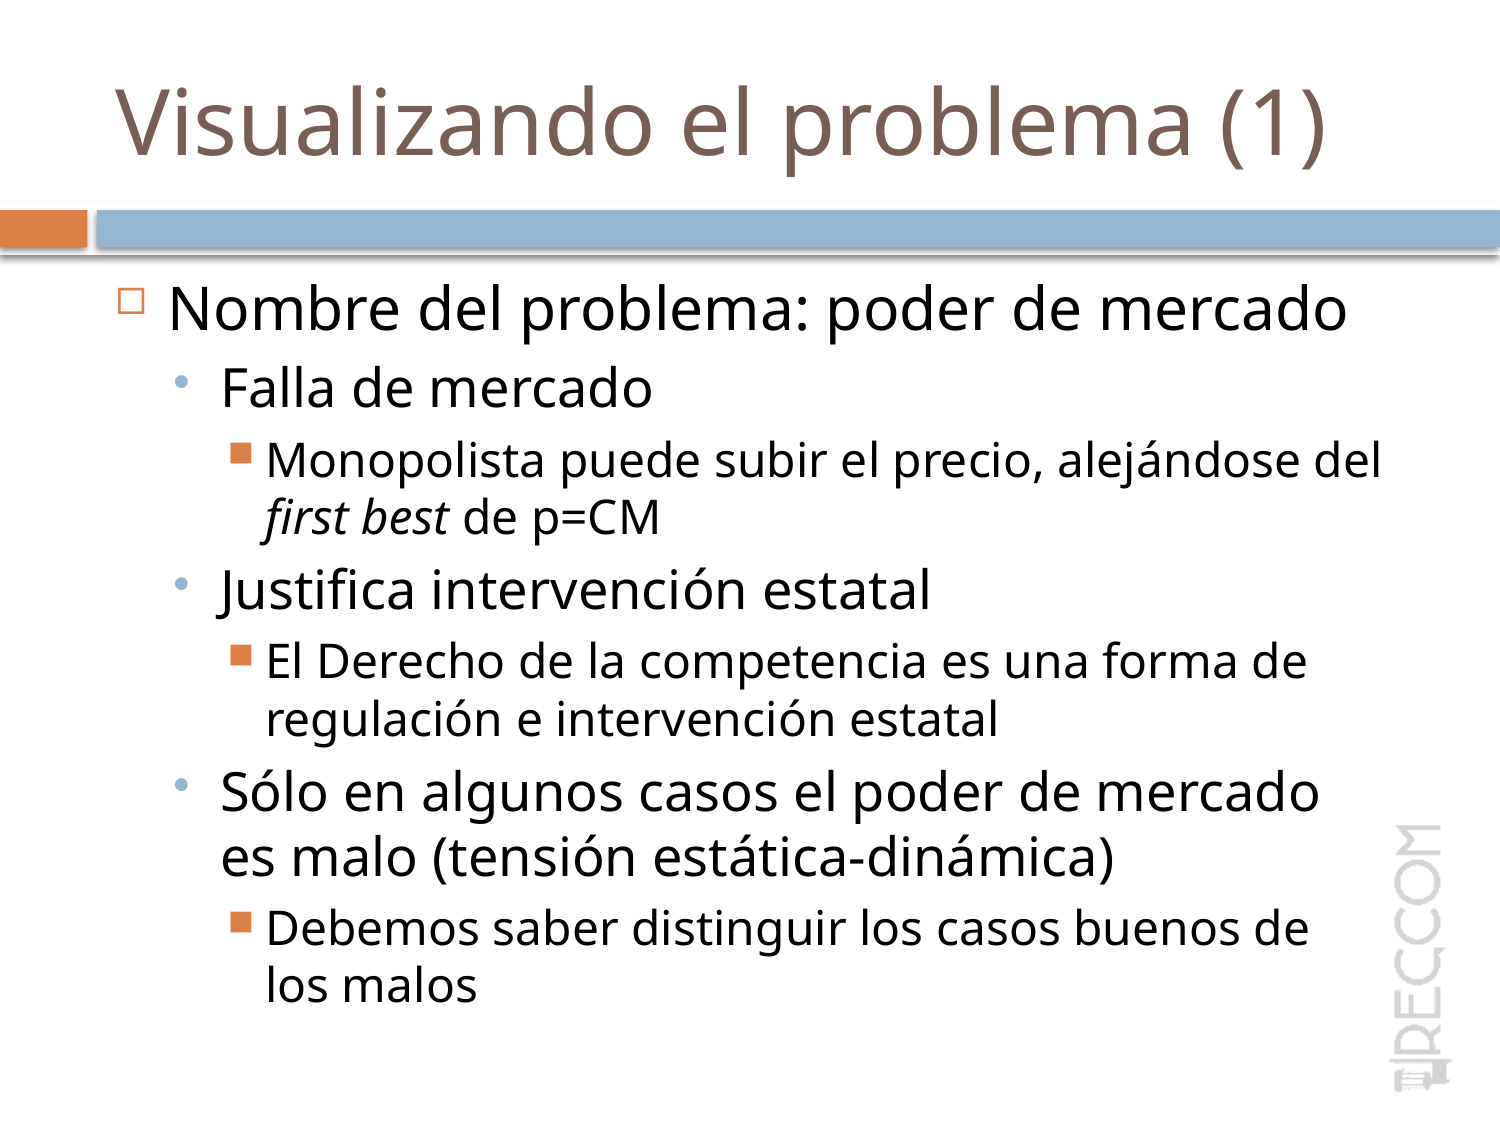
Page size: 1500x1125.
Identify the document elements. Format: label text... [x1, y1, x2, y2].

list Nombre del problema: poder de mercado Falla de mercado Monopolista puede subir el precio, alejándose del first best de p=CM Justifica intervención estatal El Derecho de la competencia es una forma de regulación e intervención estatal Sólo en algunos casos el poder de mercado es malo (tensión estática-dinámica) Debemos saber distinguir los casos buenos de los malos [100, 262, 1400, 1000]
title Visualizando el problema (1) [100, 37, 1438, 200]
